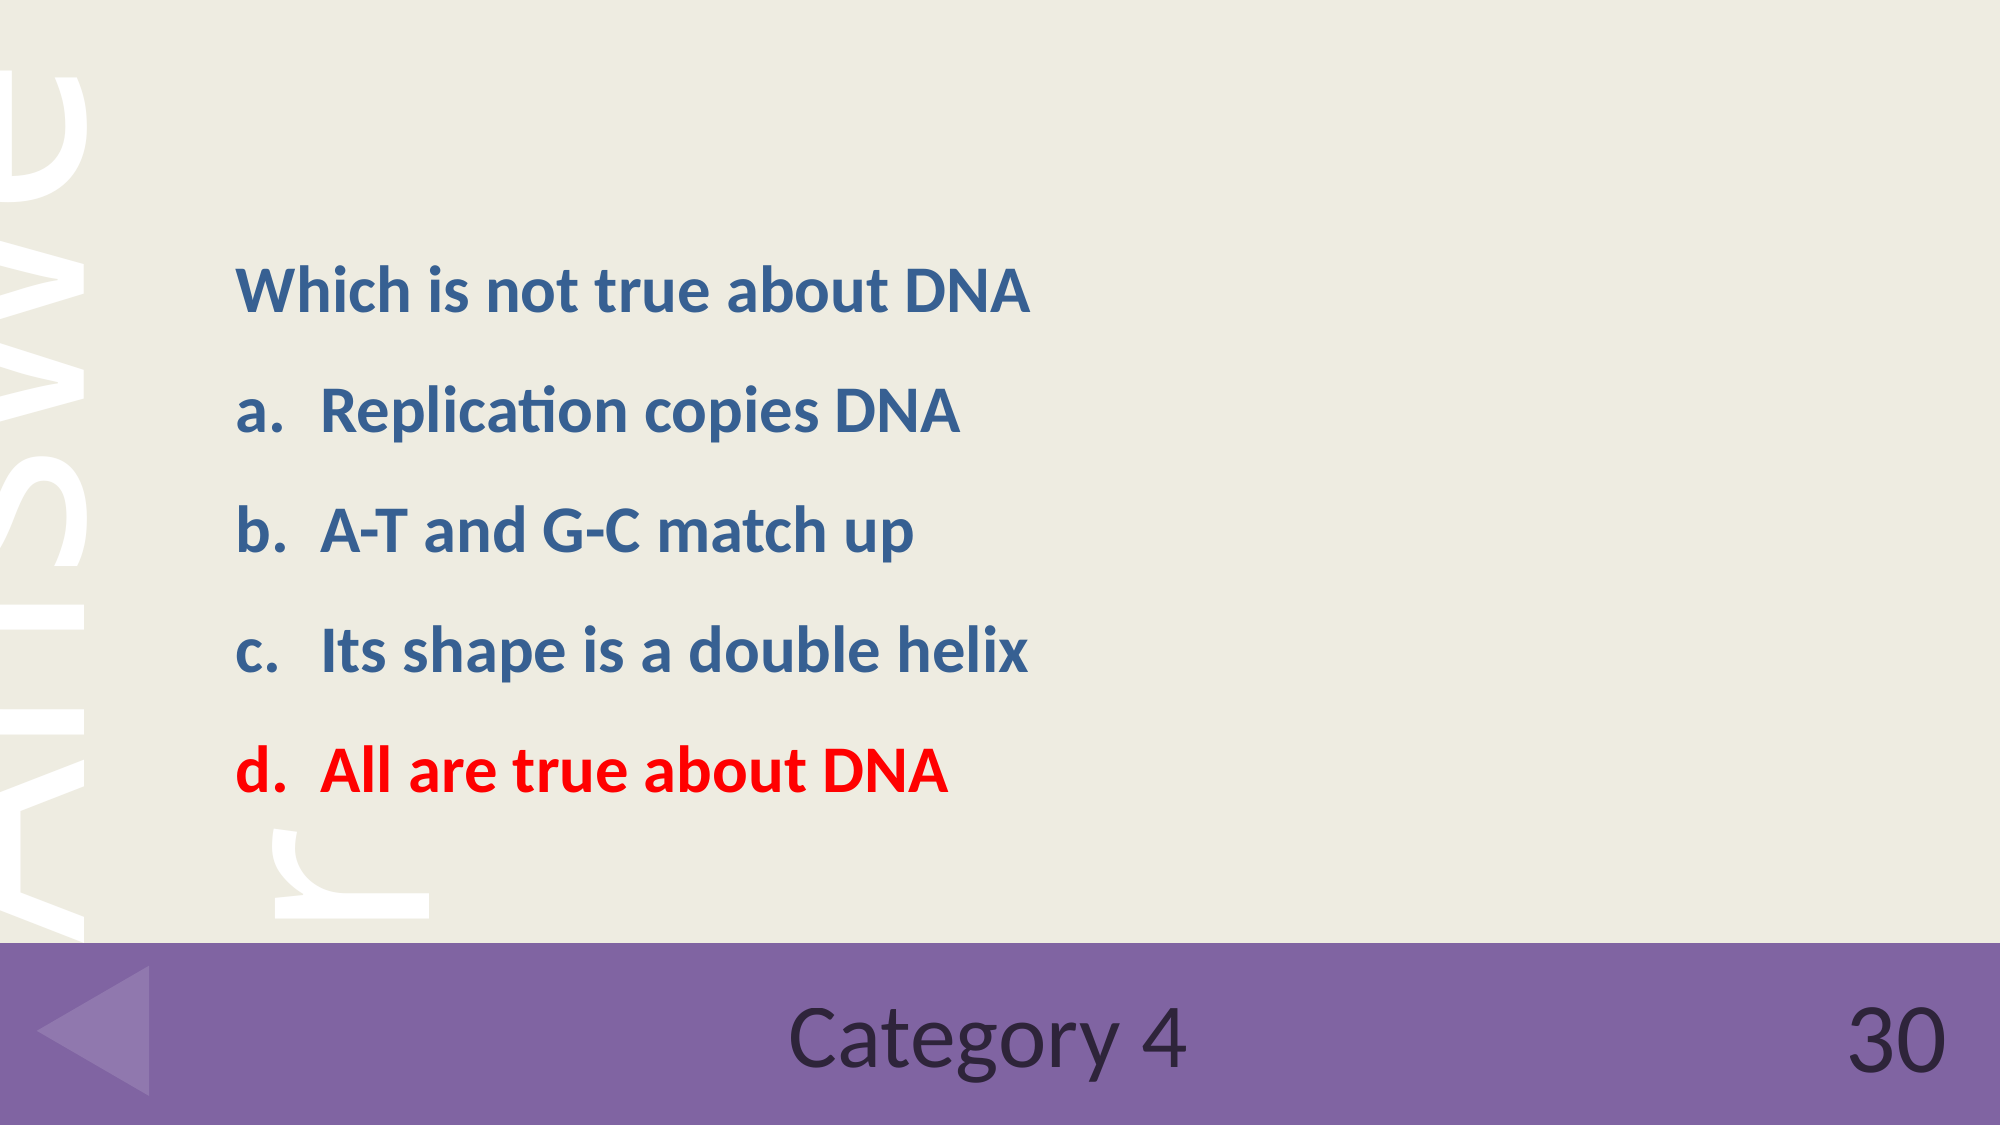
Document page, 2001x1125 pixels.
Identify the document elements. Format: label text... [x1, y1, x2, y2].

list 30 [1889, 967, 1963, 1097]
title Category 4 [88, 937, 1889, 1125]
list Which is not true about DNA Replication copies DNA A-T and G-C match up Its shape is a double helix All are true about DNA [220, 169, 1963, 843]
